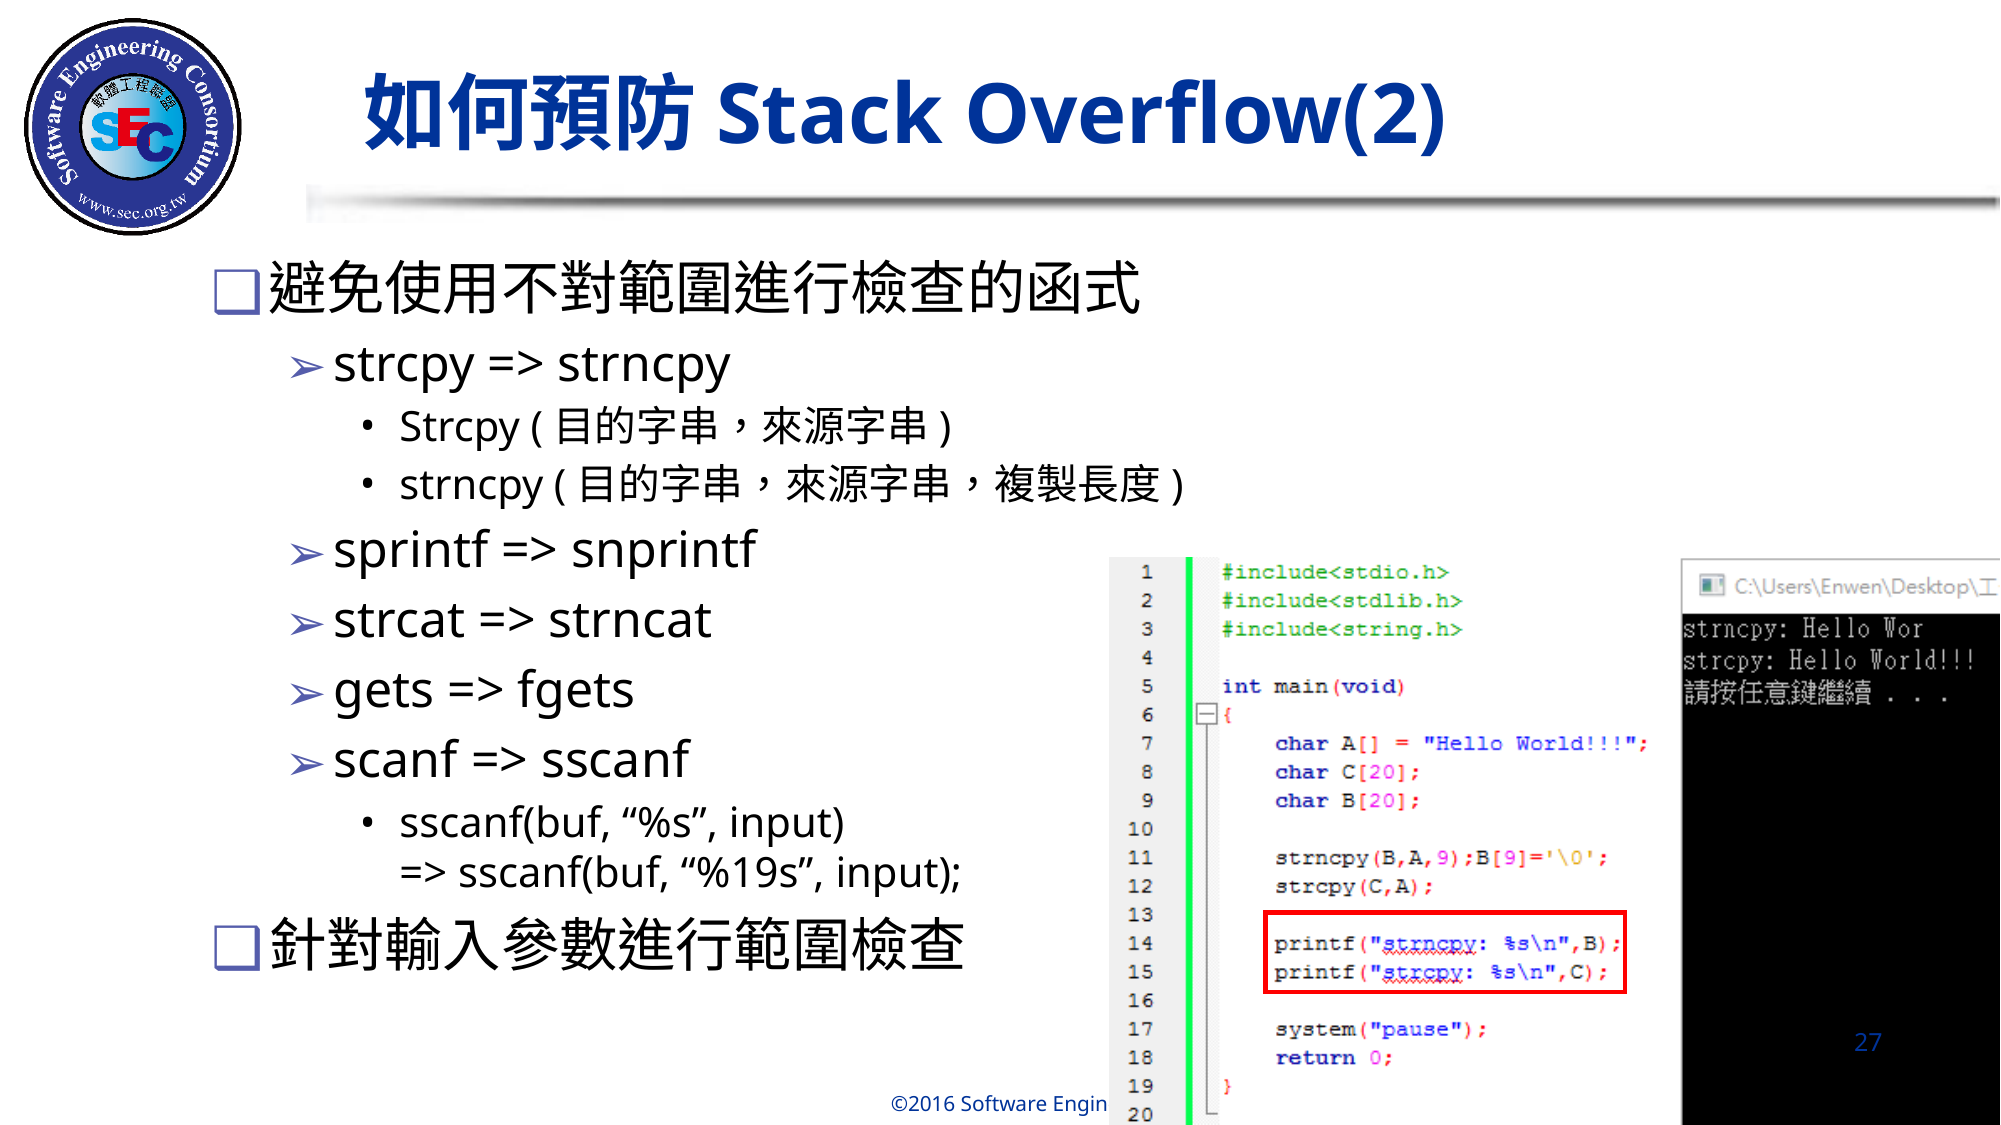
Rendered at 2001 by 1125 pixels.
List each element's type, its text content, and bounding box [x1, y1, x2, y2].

title 如何預防Stack Overflow(2) [348, 42, 2000, 179]
picture [306, 184, 2000, 223]
picture [1108, 557, 2000, 1125]
picture [0, 0, 265, 259]
list 避免使用不對範圍進行檢查的函式 strcpy => strncpy Strcpy (目的字串，來源字串) strncpy (目的字串，來源字串，複製長度) sprintf => snprintf strcat => strncat gets => fgets scanf => sscanf sscanf(buf, “%s”, input) => sscanf(buf, “%19s”, input); 針對輸入參數進行範圍檢查 [196, 243, 1898, 1000]
